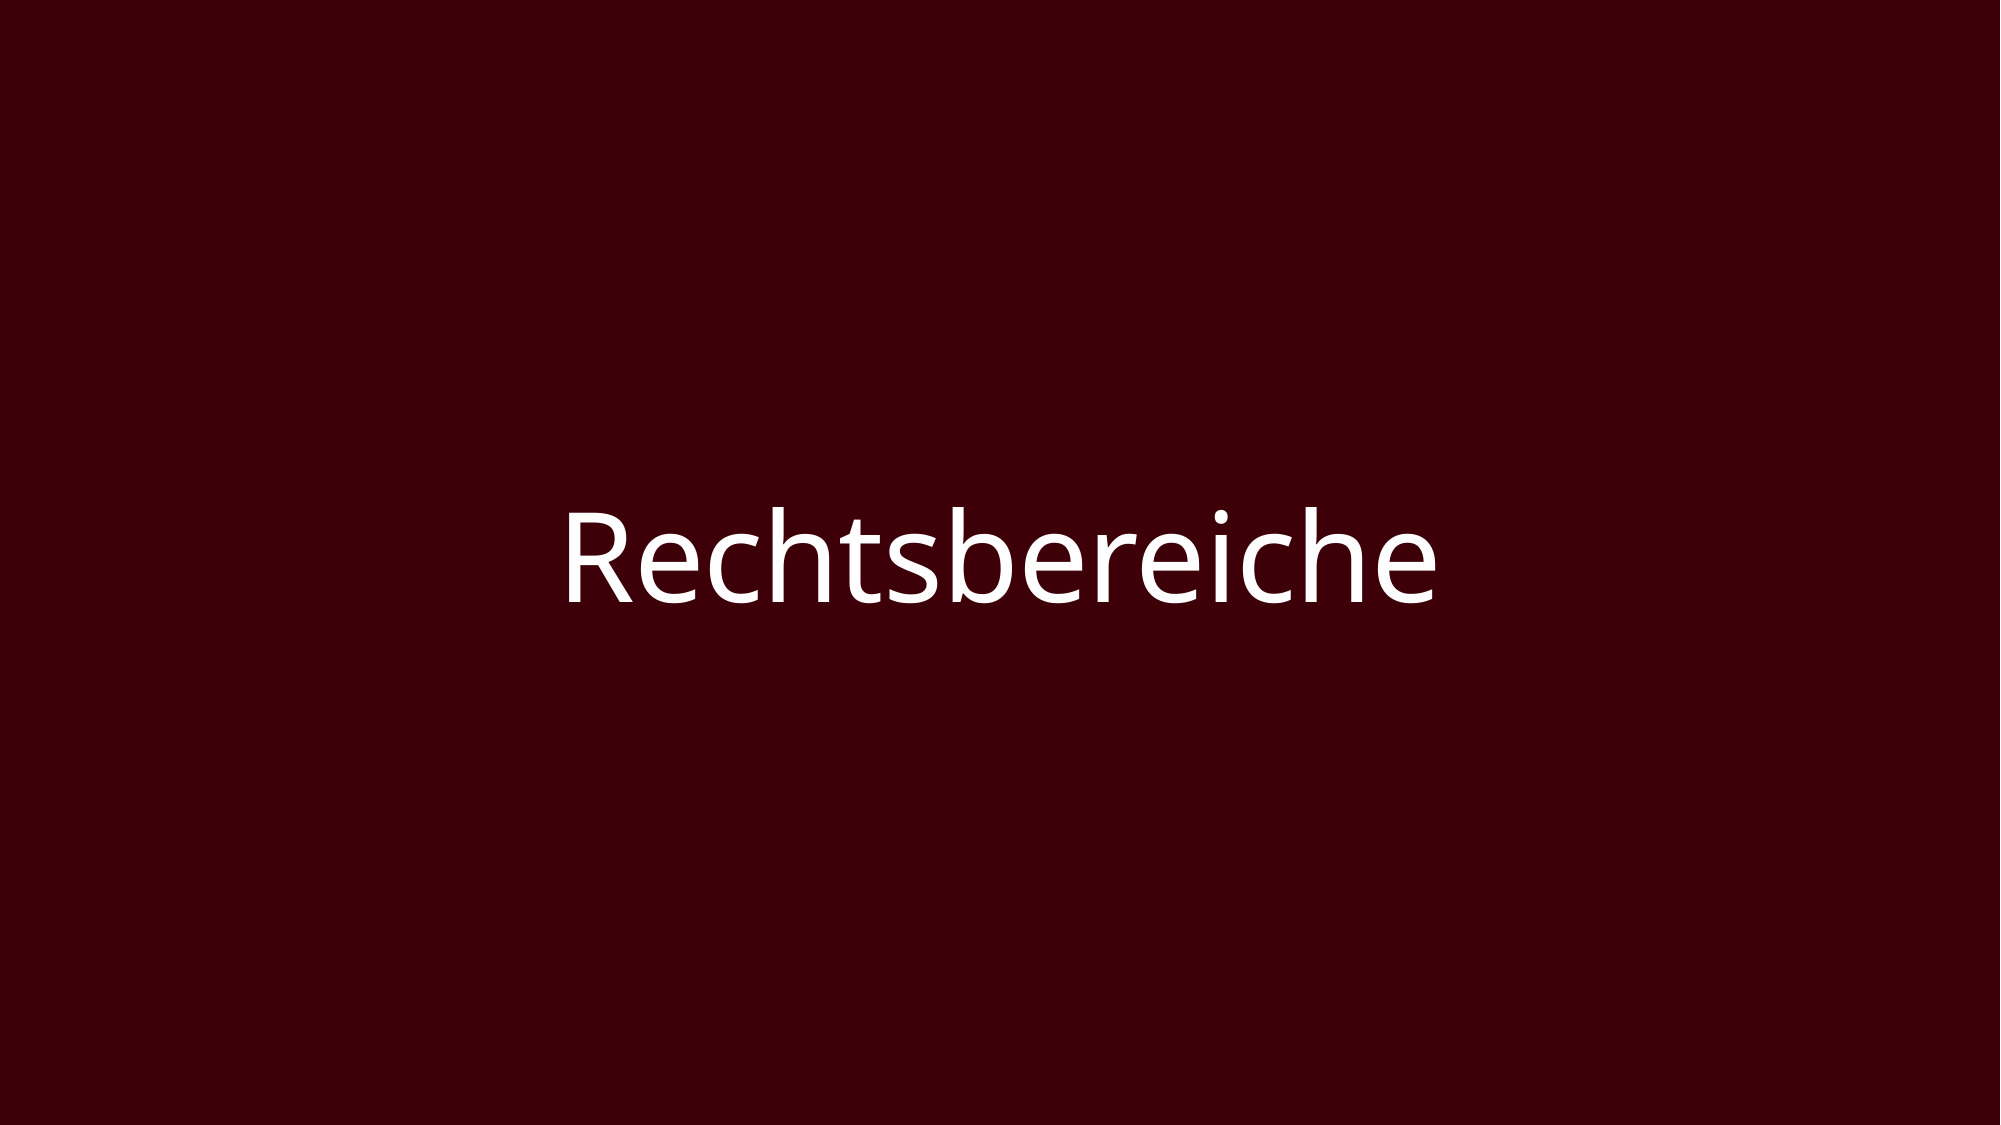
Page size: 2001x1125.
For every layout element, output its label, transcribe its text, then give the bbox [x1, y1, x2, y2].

title Rechtsbereiche [0, 0, 2000, 1125]
